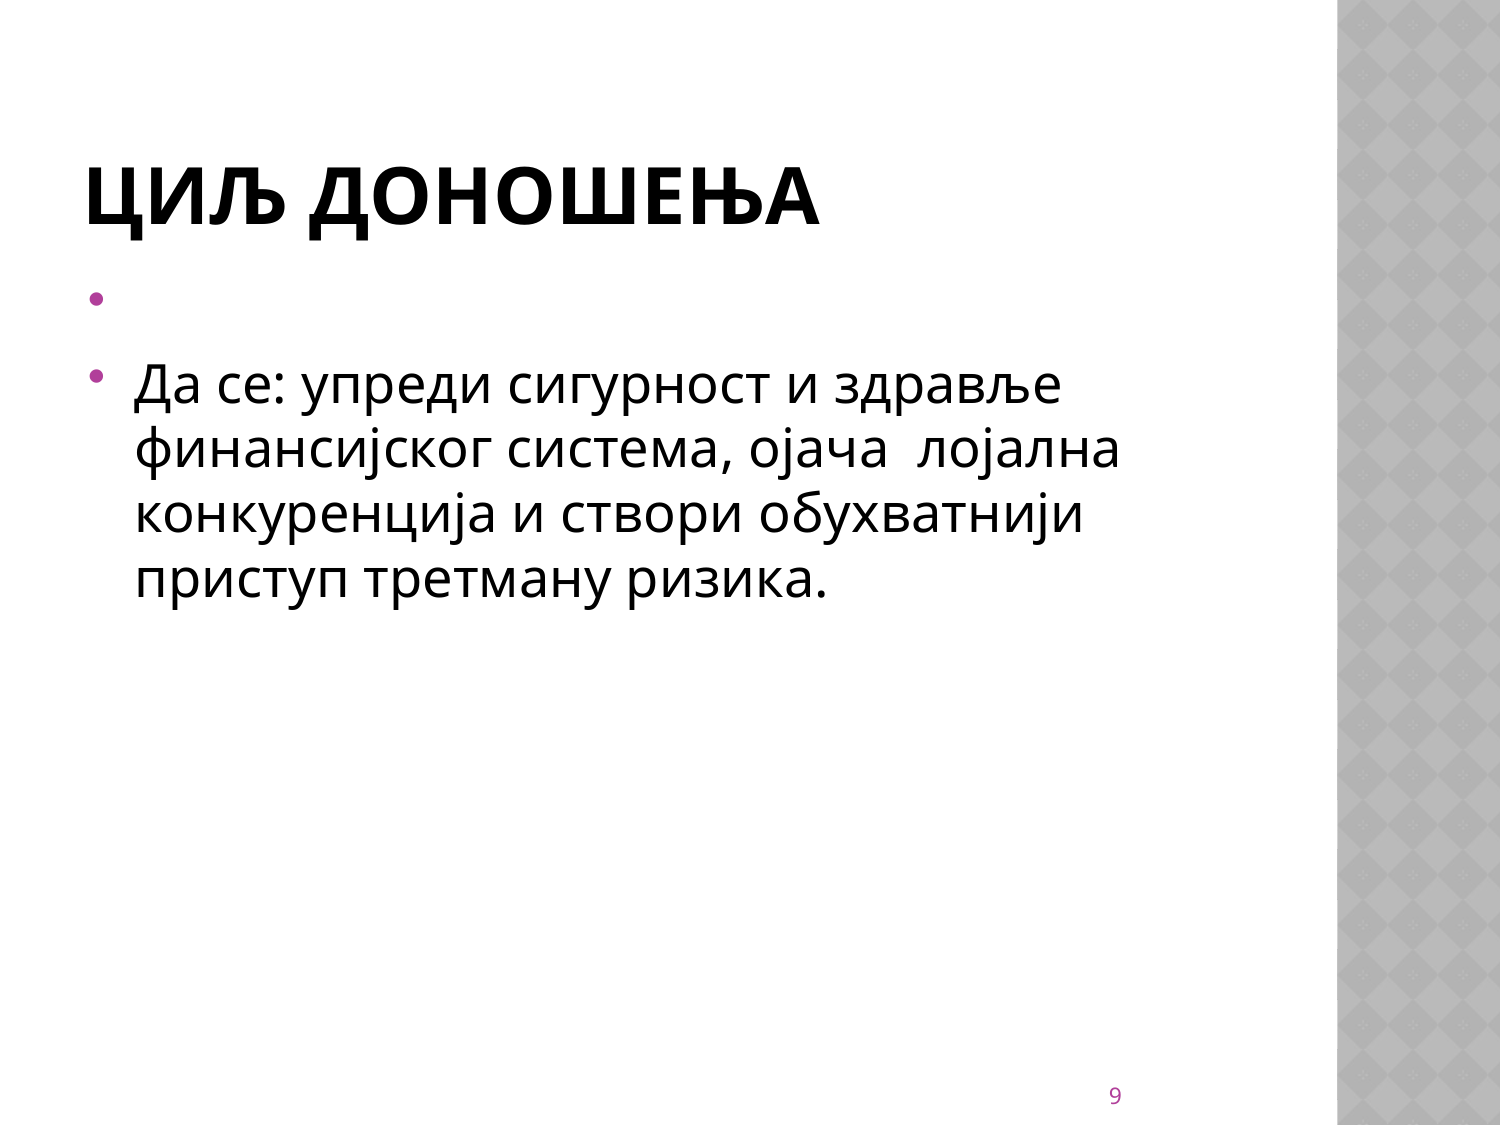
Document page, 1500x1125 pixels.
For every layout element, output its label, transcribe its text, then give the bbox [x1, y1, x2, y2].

slide_number 9 [1025, 1075, 1122, 1113]
list Да се: упреди сигурност и здравље финансијског система, ојача лојална конкуренција и створи обухватнији приступ третману ризика. [75, 264, 1263, 1059]
title Циљ доношења [75, 52, 1263, 240]
